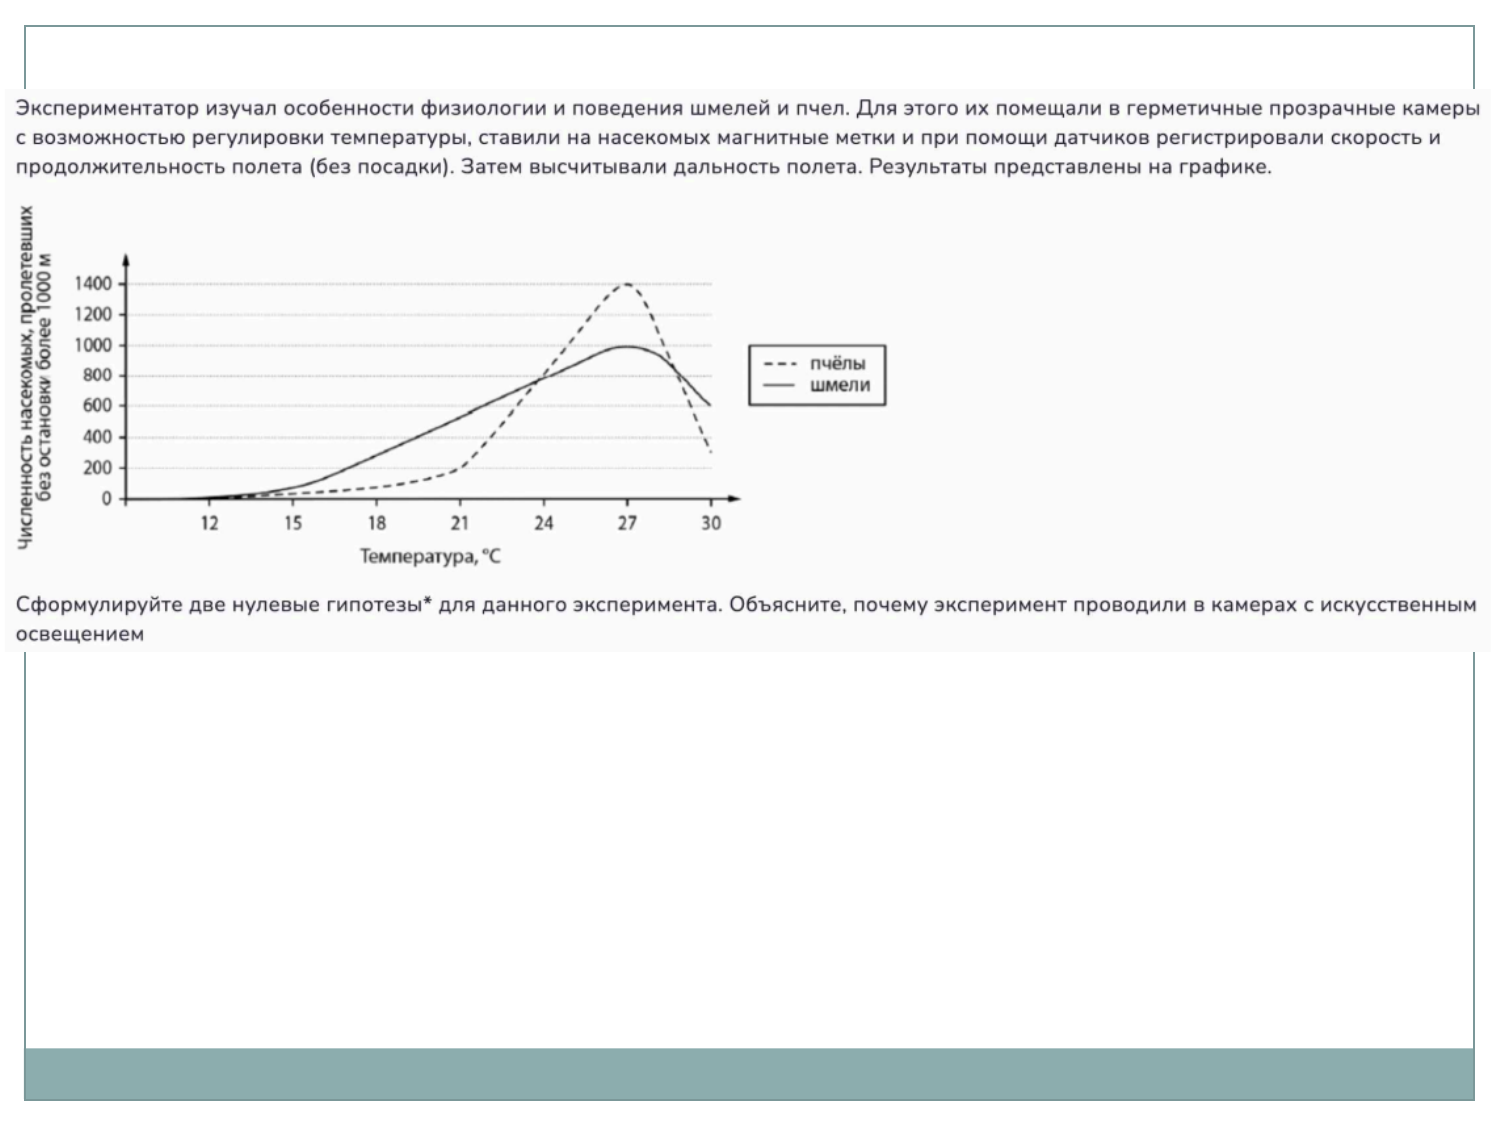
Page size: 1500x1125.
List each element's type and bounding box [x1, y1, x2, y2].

picture [0, 89, 1500, 652]
